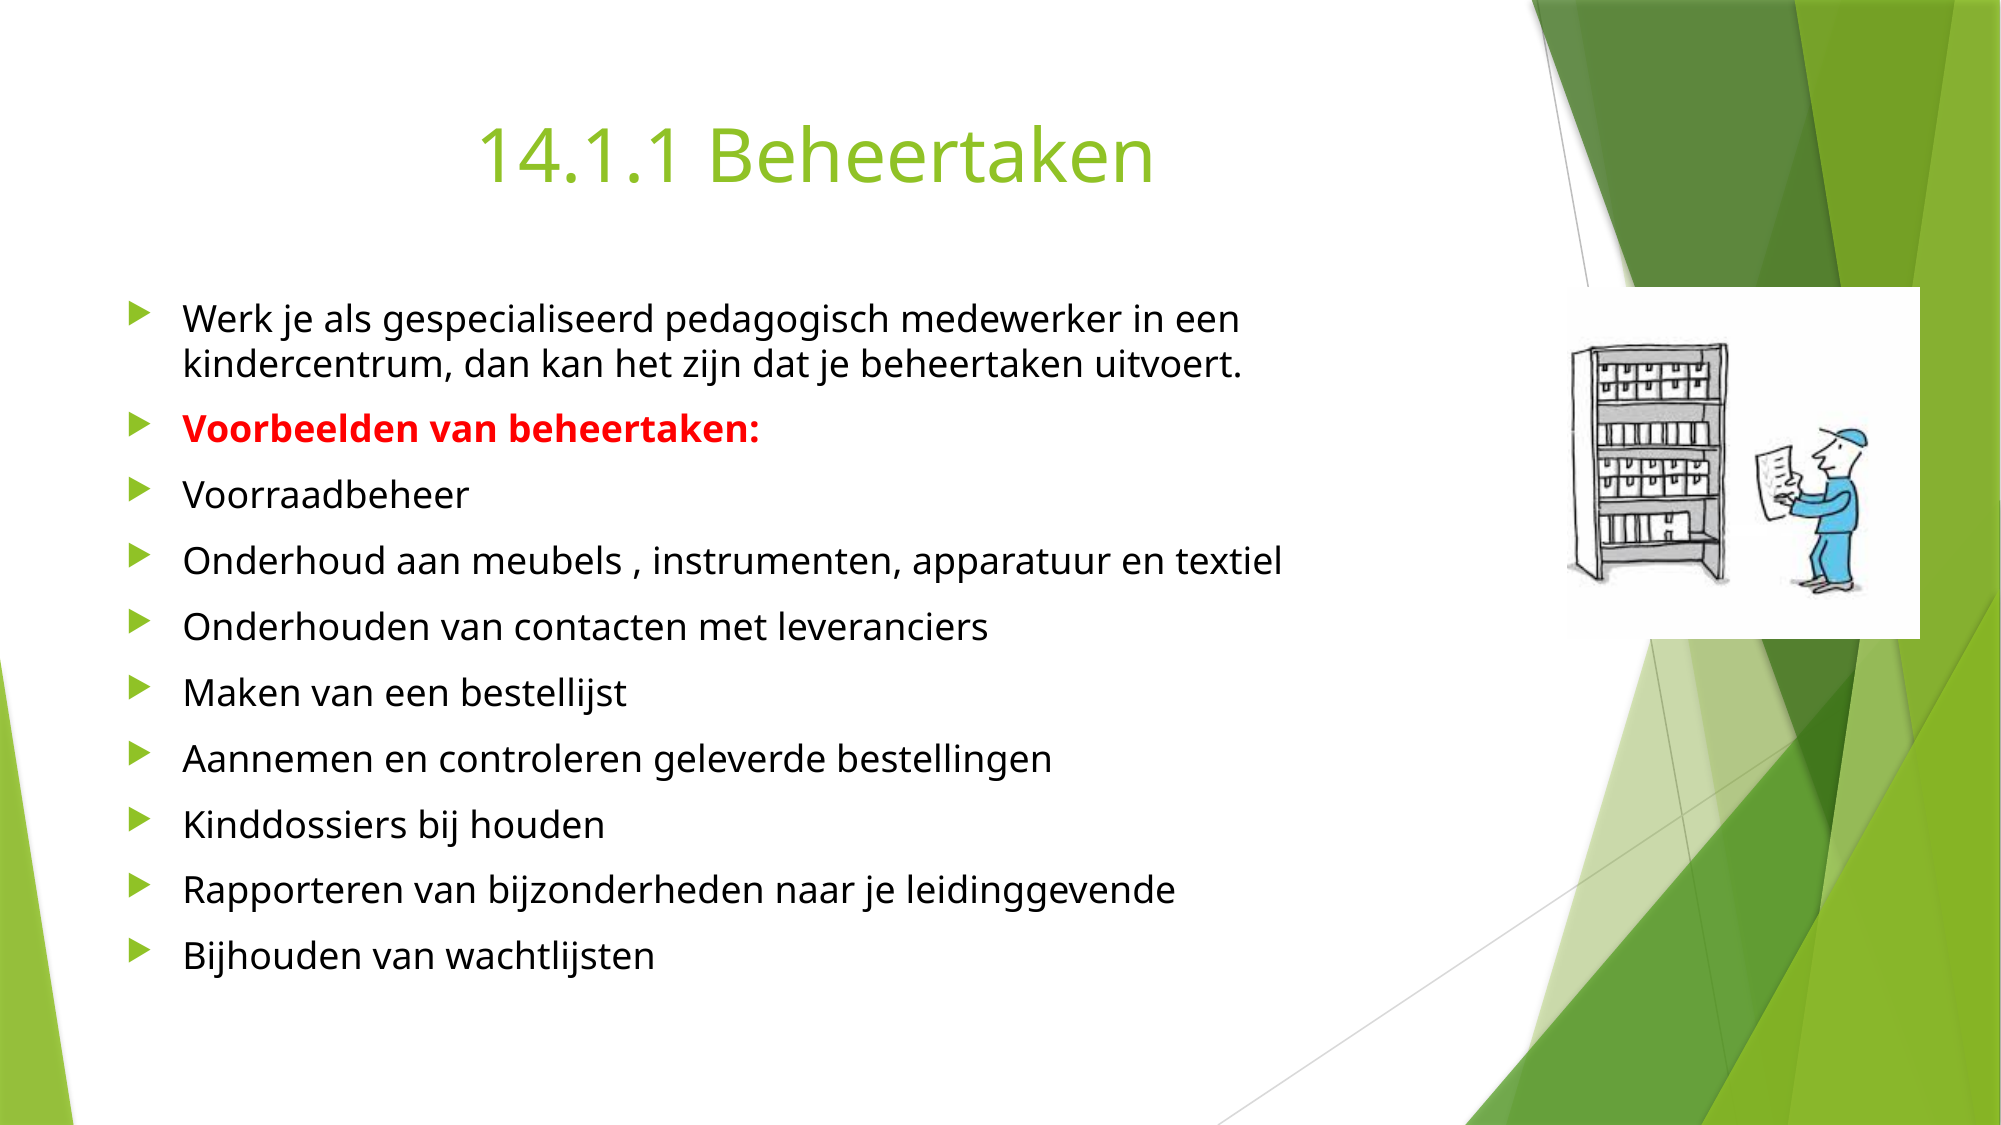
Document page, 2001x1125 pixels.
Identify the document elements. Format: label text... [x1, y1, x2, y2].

list Werk je als gespecialiseerd pedagogisch medewerker in een kindercentrum, dan kan het zijn dat je beheertaken uitvoert. Voorbeelden van beheertaken: Voorraadbeheer Onderhoud aan meubels , instrumenten, apparatuur en textiel Onderhouden van contacten met leveranciers Maken van een bestellijst Aannemen en controleren geleverde bestellingen Kinddossiers bij houden Rapporteren van bijzonderheden naar je leidinggevende Bijhouden van wachtlijsten [111, 287, 1522, 1055]
title 14.1.1 Beheertaken [111, 99, 1522, 287]
picture [1567, 286, 1920, 640]
